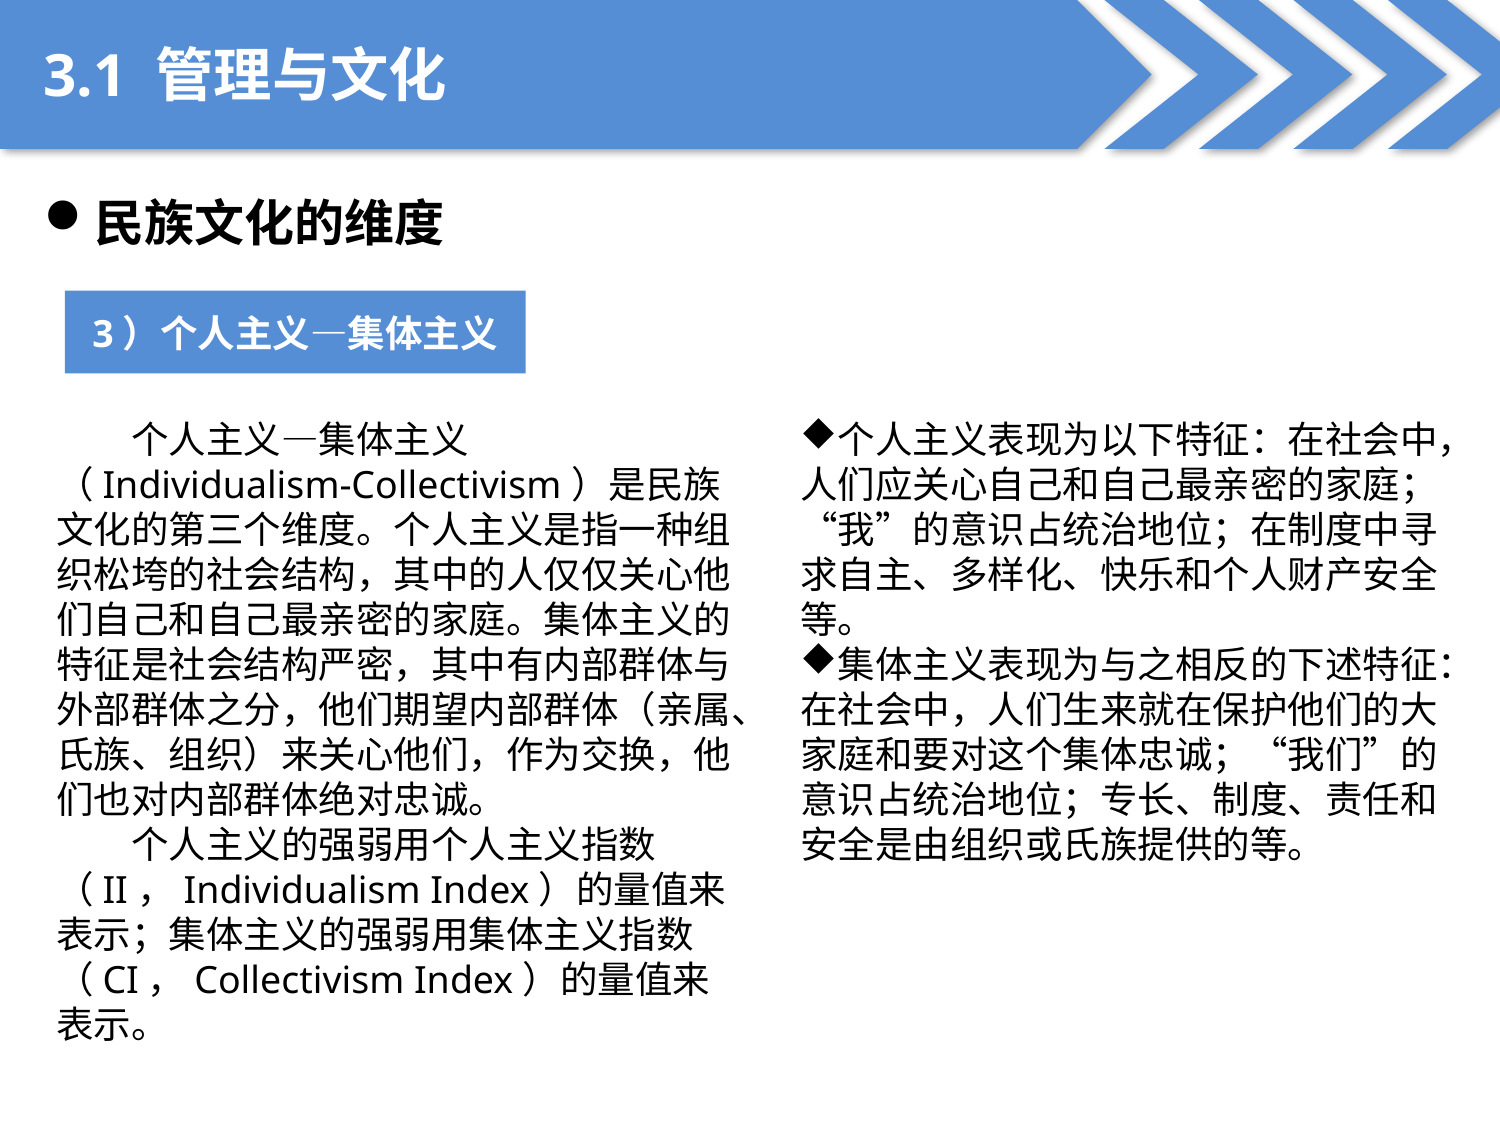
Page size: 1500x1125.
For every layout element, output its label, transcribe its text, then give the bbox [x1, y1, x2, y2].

text_box 个人主义—集体主义（Individualism-Collectivism）是民族文化的第三个维度。个人主义是指一种组织松垮的社会结构，其中的人仅仅关心他们自己和自己最亲密的家庭。集体主义的特征是社会结构严密，其中有内部群体与外部群体之分，他们期望内部群体（亲属、氏族、组织）来关心他们，作为交换，他们也对内部群体绝对忠诚。 个人主义的强弱用个人主义指数（II，Individualism Index）的量值来表示；集体主义的强弱用集体主义指数（CI，Collectivism Index）的量值来表示。 [41, 408, 762, 1054]
text_box 民族文化的维度 [29, 184, 550, 260]
text_box 3.1 管理与文化 [28, 30, 462, 116]
text_box 3）个人主义—集体主义 [63, 289, 528, 375]
text_box 个人主义表现为以下特征：在社会中，人们应关心自己和自己最亲密的家庭；“我”的意识占统治地位；在制度中寻求自主、多样化、快乐和个人财产安全等。 集体主义表现为与之相反的下述特征：在社会中，人们生来就在保护他们的大家庭和要对这个集体忠诚；“我们”的意识占统治地位；专长、制度、责任和安全是由组织或氏族提供的等。 [785, 408, 1471, 874]
